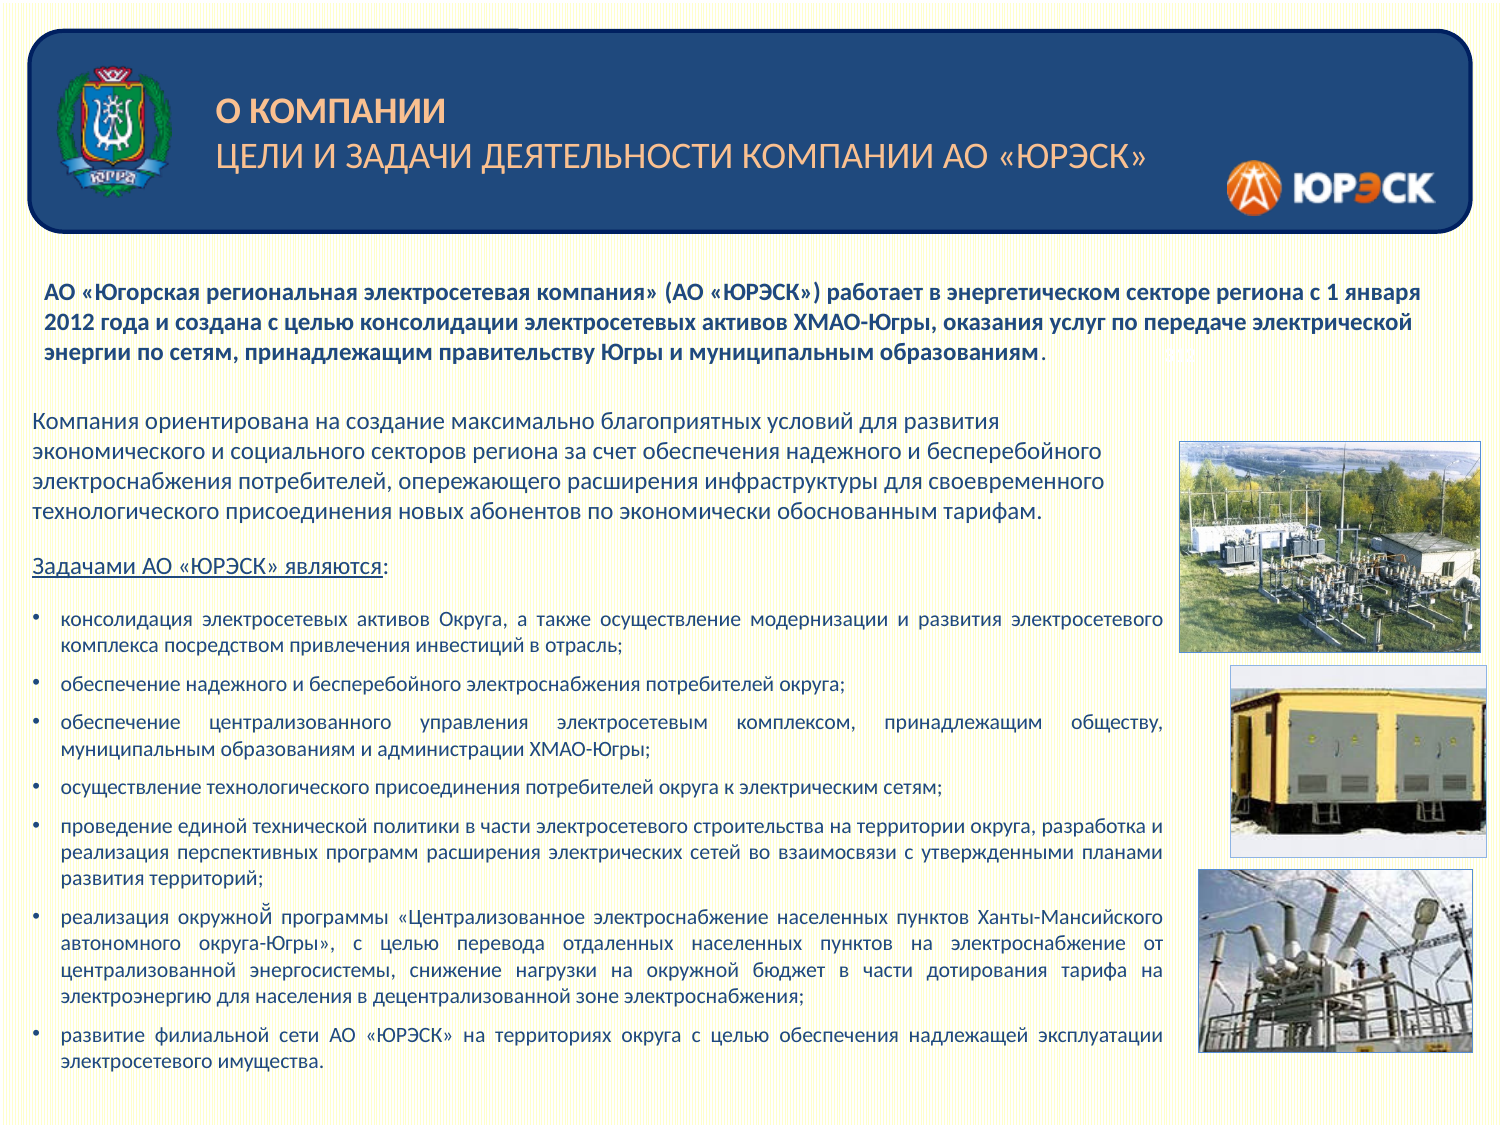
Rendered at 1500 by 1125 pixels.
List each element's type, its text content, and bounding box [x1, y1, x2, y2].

text_box О Компании Цели и задачи ДЕЯТЕЛЬНОСТИ КОМПАНИИ АО «ЮРЭСК» [27, 28, 1473, 234]
picture [1226, 160, 1436, 216]
picture [1198, 869, 1473, 1054]
picture [1229, 664, 1487, 858]
picture [1179, 440, 1481, 653]
picture [56, 64, 172, 199]
text_box Компания ориентирована на создание максимально благоприятных условий для развития экономического и социального секторов региона за счет обеспечения надежного и бесперебойного электроснабжения потребителей, опережающего расширения инфраструктуры для своевременного технологического присоединения новых абонентов по экономически обоснованным тарифам. Задачами АО «ЮРЭСК» являются: консолидация электросетевых активов Округа, а также осуществление модернизации и развития электросетевого комплекса посредством привлечения инвестиций в отрасль; обеспечение надежного и бесперебойного электроснабжения потребителей округа; обеспечение централизованного управления электросетевым комплексом, принадлежащим обществу, муниципальным образованиям и администрации ХМАО-Югры; осуществление технологического присоединения потребителей округа к электрическим сетям; проведение единой технической политики в части электросетевого строительства на территории округа, разработка и реализация перспективных программ расширения электрических сетей во взаимосвязи с утвержденными планами развития территорий; реализация окружной̆ программы «Централизованное электроснабжение населенных пунктов Ханты-Мансийского автономного округа-Югры», с целью перевода отдаленных населенных пунктов на электроснабжение от централизованной энергосистемы, снижение нагрузки на окружной бюджет в части дотирования тарифа на электроэнергию для населения в децентрализованной зоне электроснабжения; развитие филиальной сети АО «ЮРЭСК» на территориях округа с целью обеспечения надлежащей эксплуатации электросетевого имущества. [17, 397, 1180, 1080]
text_box АО «Югорская региональная электросетевая компания» (АО «ЮРЭСК») работает в энергетическом секторе региона с 1 января 2012 года и создана с целью консолидации электросетевых активов ХМАО-Югры, оказания услуг по передаче электрической энергии по сетям, принадлежащим правительству Югры и муниципальным образованиям. [29, 268, 1471, 373]
text_box [0, 1, 1500, 1125]
slide_number 3 [1074, 1042, 1425, 1103]
